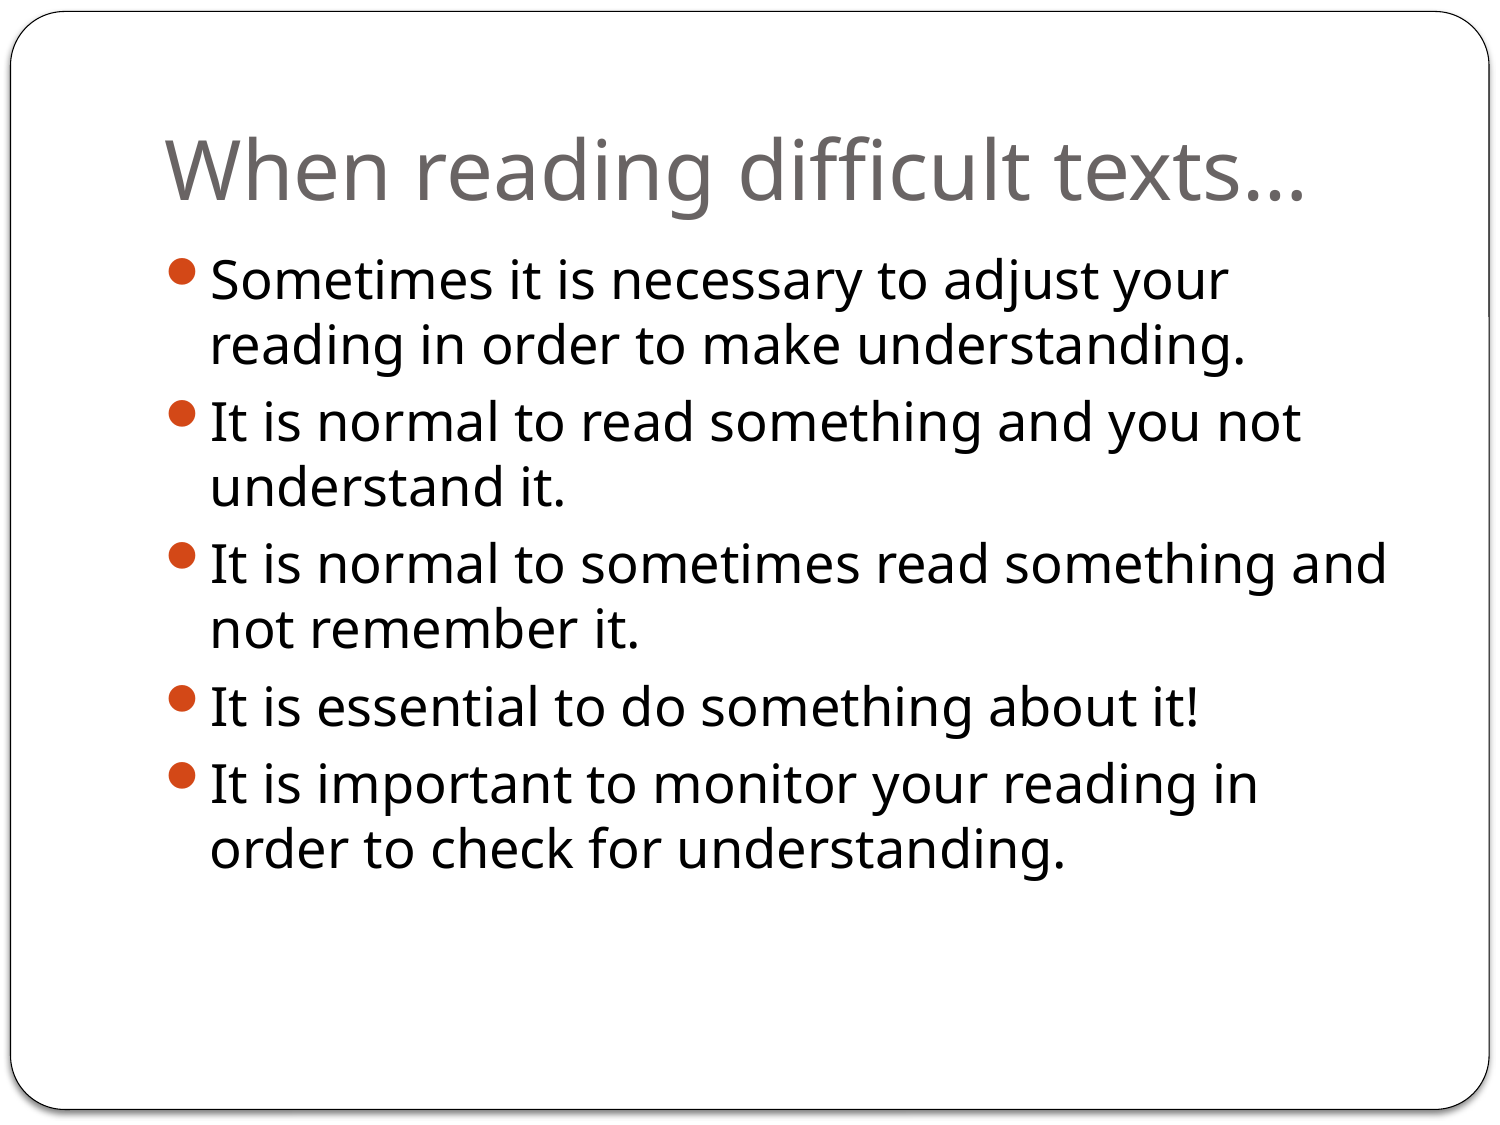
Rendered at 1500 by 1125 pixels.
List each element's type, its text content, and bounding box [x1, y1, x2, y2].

title When reading difficult texts… [150, 45, 1425, 233]
list Sometimes it is necessary to adjust your reading in order to make understanding. It is normal to read something and you not understand it. It is normal to sometimes read something and not remember it. It is essential to do something about it! It is important to monitor your reading in order to check for understanding. [150, 237, 1425, 988]
